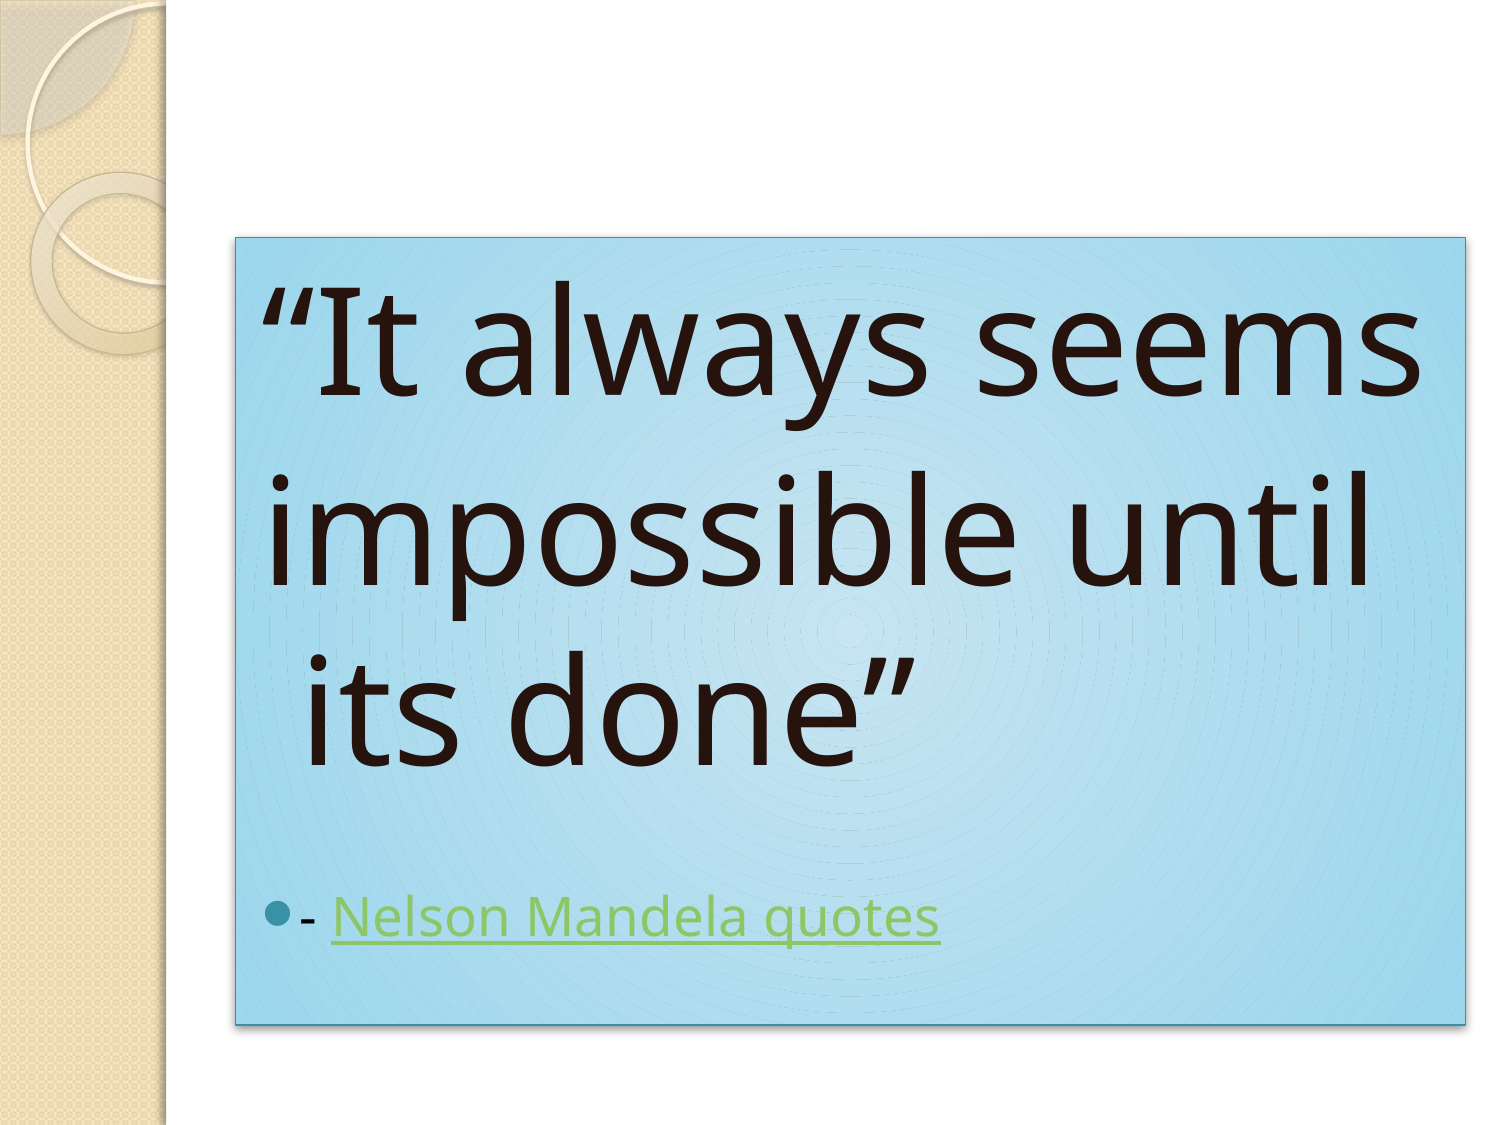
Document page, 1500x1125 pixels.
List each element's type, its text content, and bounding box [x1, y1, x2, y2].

list “It always seems impossible until its done” - Nelson Mandela quotes [235, 237, 1466, 1026]
